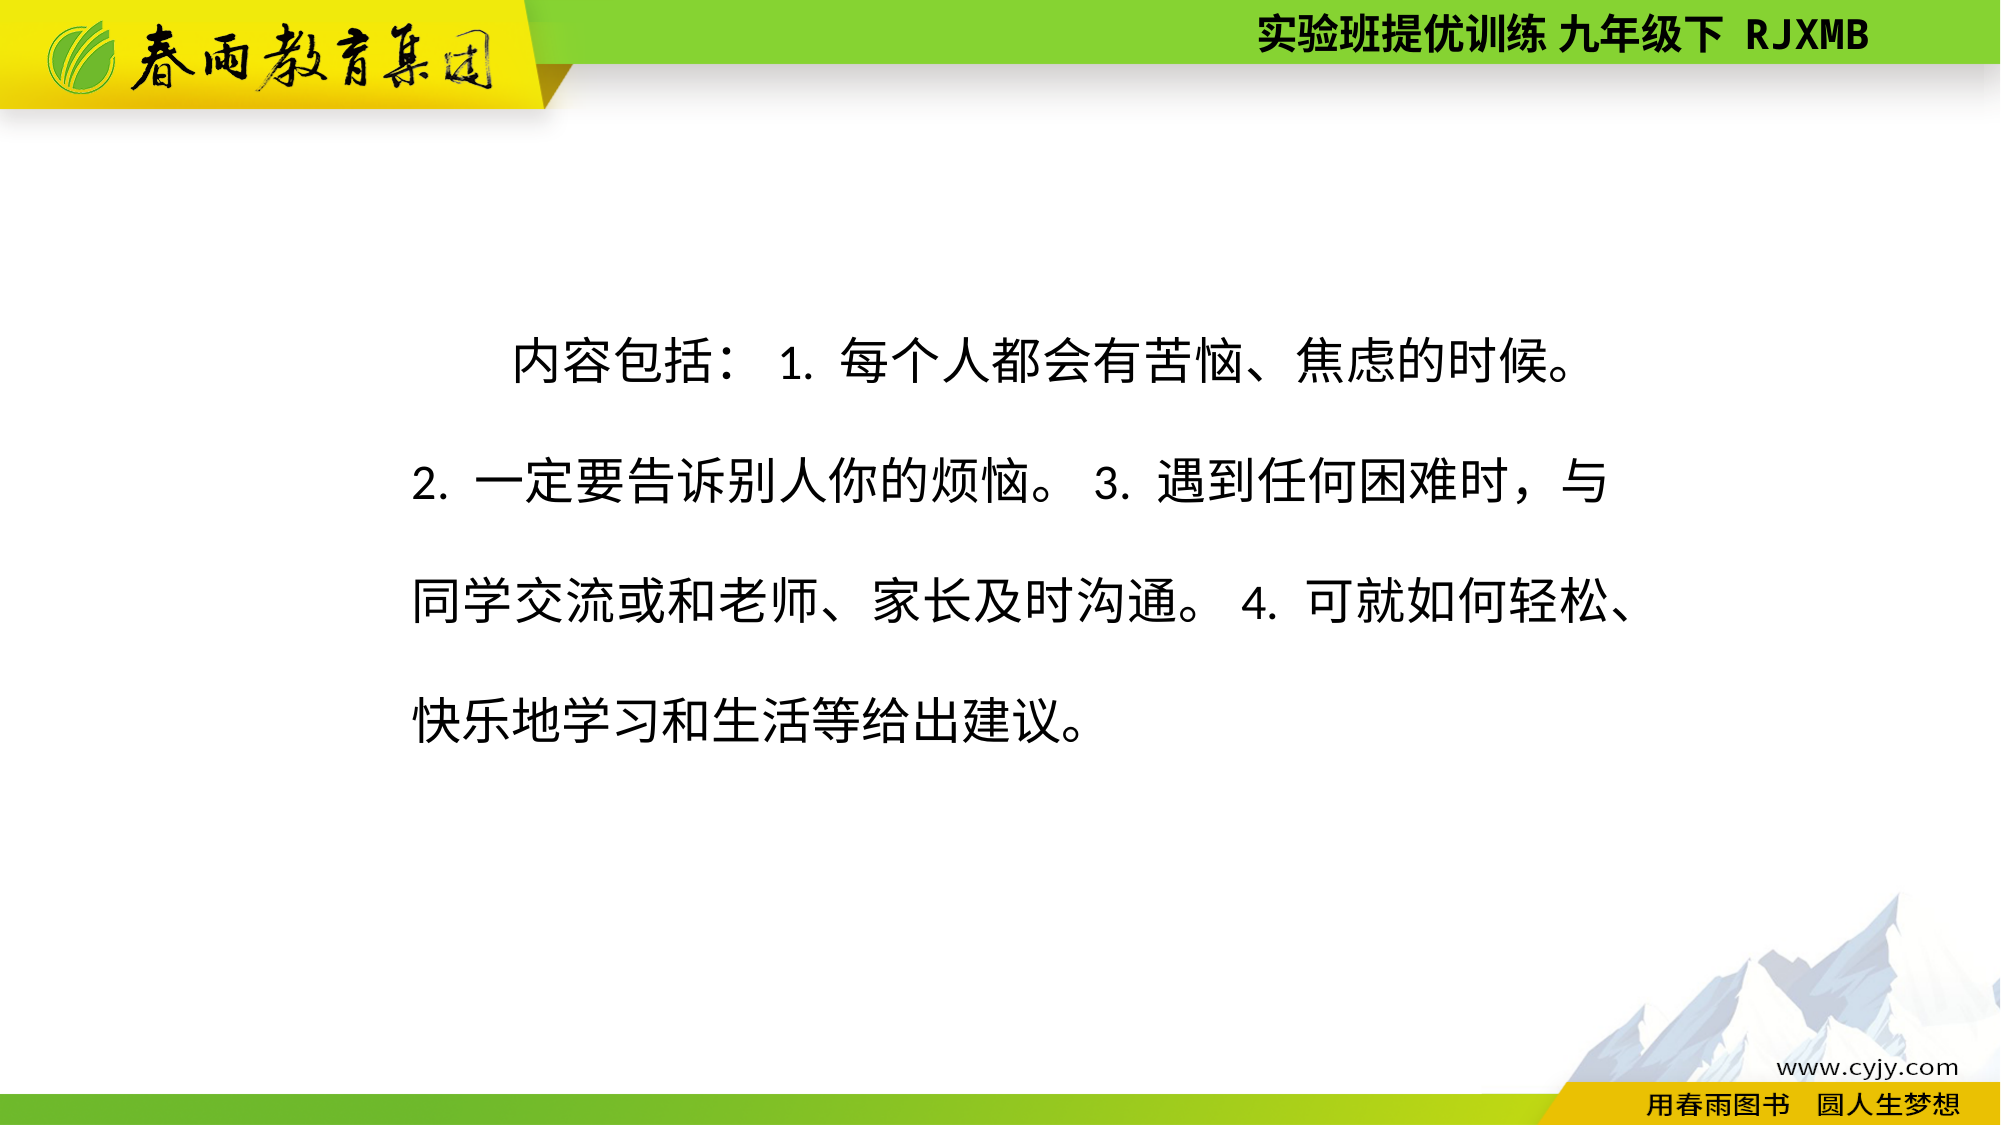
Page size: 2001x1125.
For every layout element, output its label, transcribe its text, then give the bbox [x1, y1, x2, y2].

text_box 内容包括：1. 每个人都会有苦恼、焦虑的时候。2. 一定要告诉别人你的烦恼。3. 遇到任何困难时，与同学交流或和老师、家长及时沟通。4. 可就如何轻松、快乐地学习和生活等给出建议。 [397, 262, 1626, 758]
picture [0, 0, 2001, 1125]
